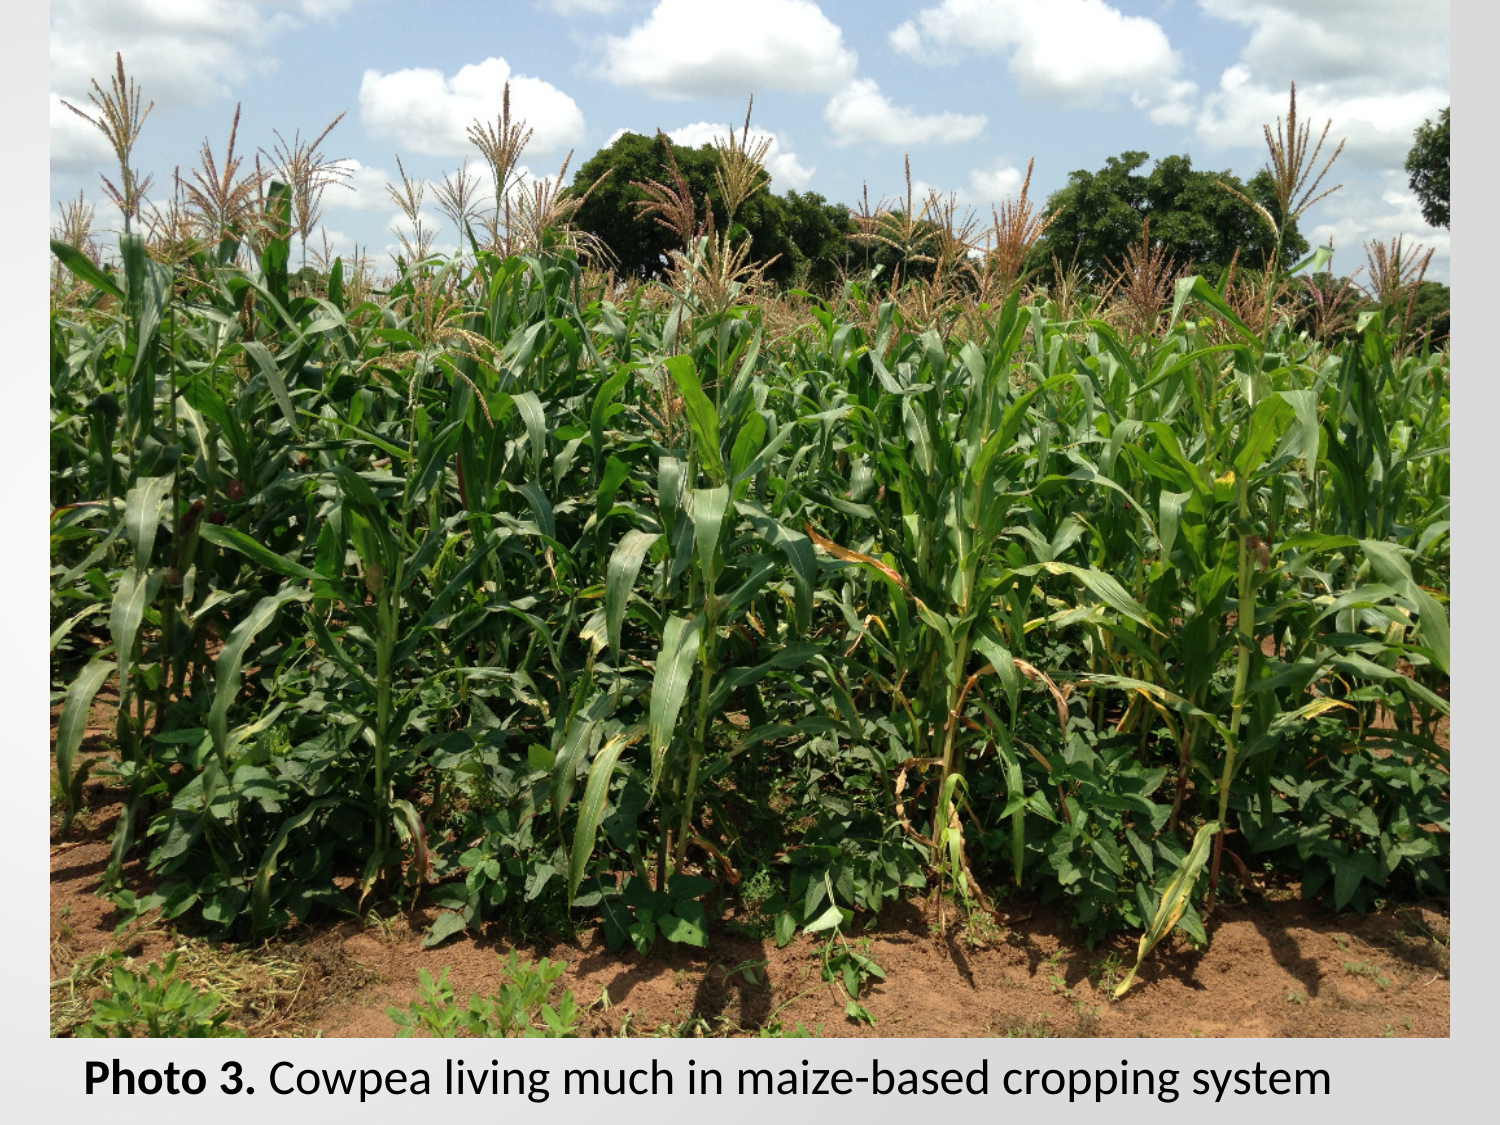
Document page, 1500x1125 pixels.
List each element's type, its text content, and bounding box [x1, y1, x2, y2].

list Photo 3. Cowpea living much in maize-based cropping system [50, 1042, 1400, 1113]
picture [49, 0, 1451, 1038]
